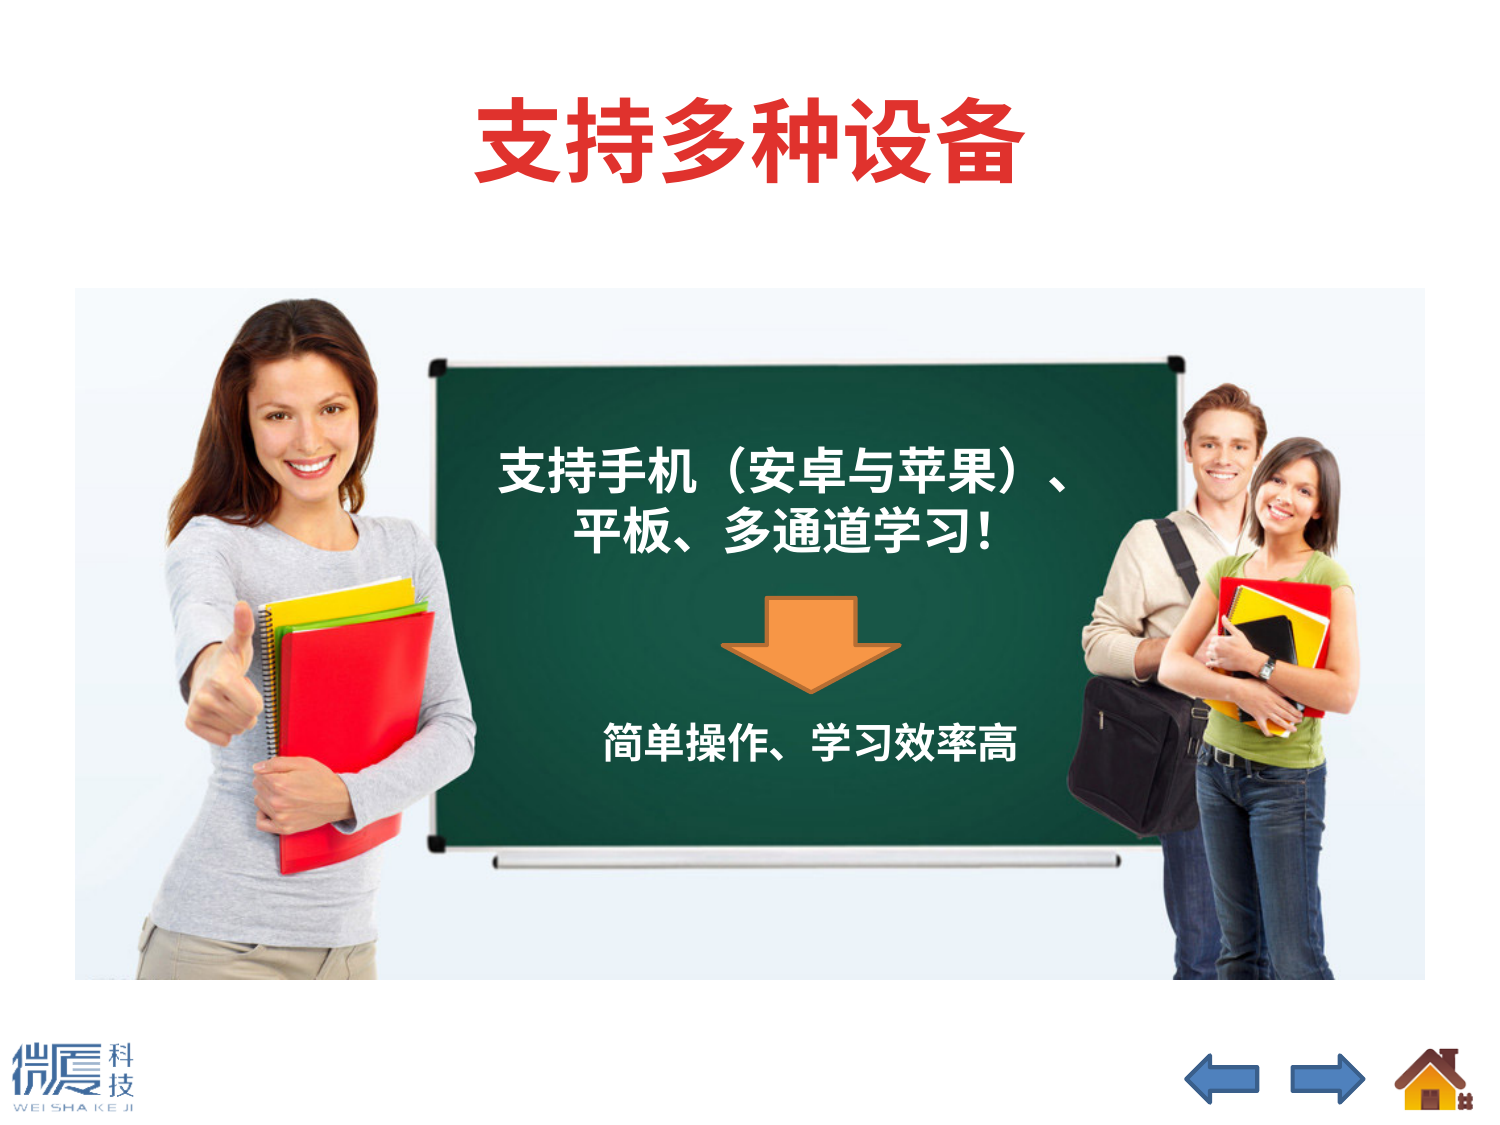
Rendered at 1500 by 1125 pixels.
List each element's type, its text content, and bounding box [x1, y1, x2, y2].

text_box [1186, 1039, 1485, 1118]
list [74, 287, 1426, 980]
title 支持多种设备 [75, 45, 1425, 233]
picture [0, 1032, 148, 1125]
